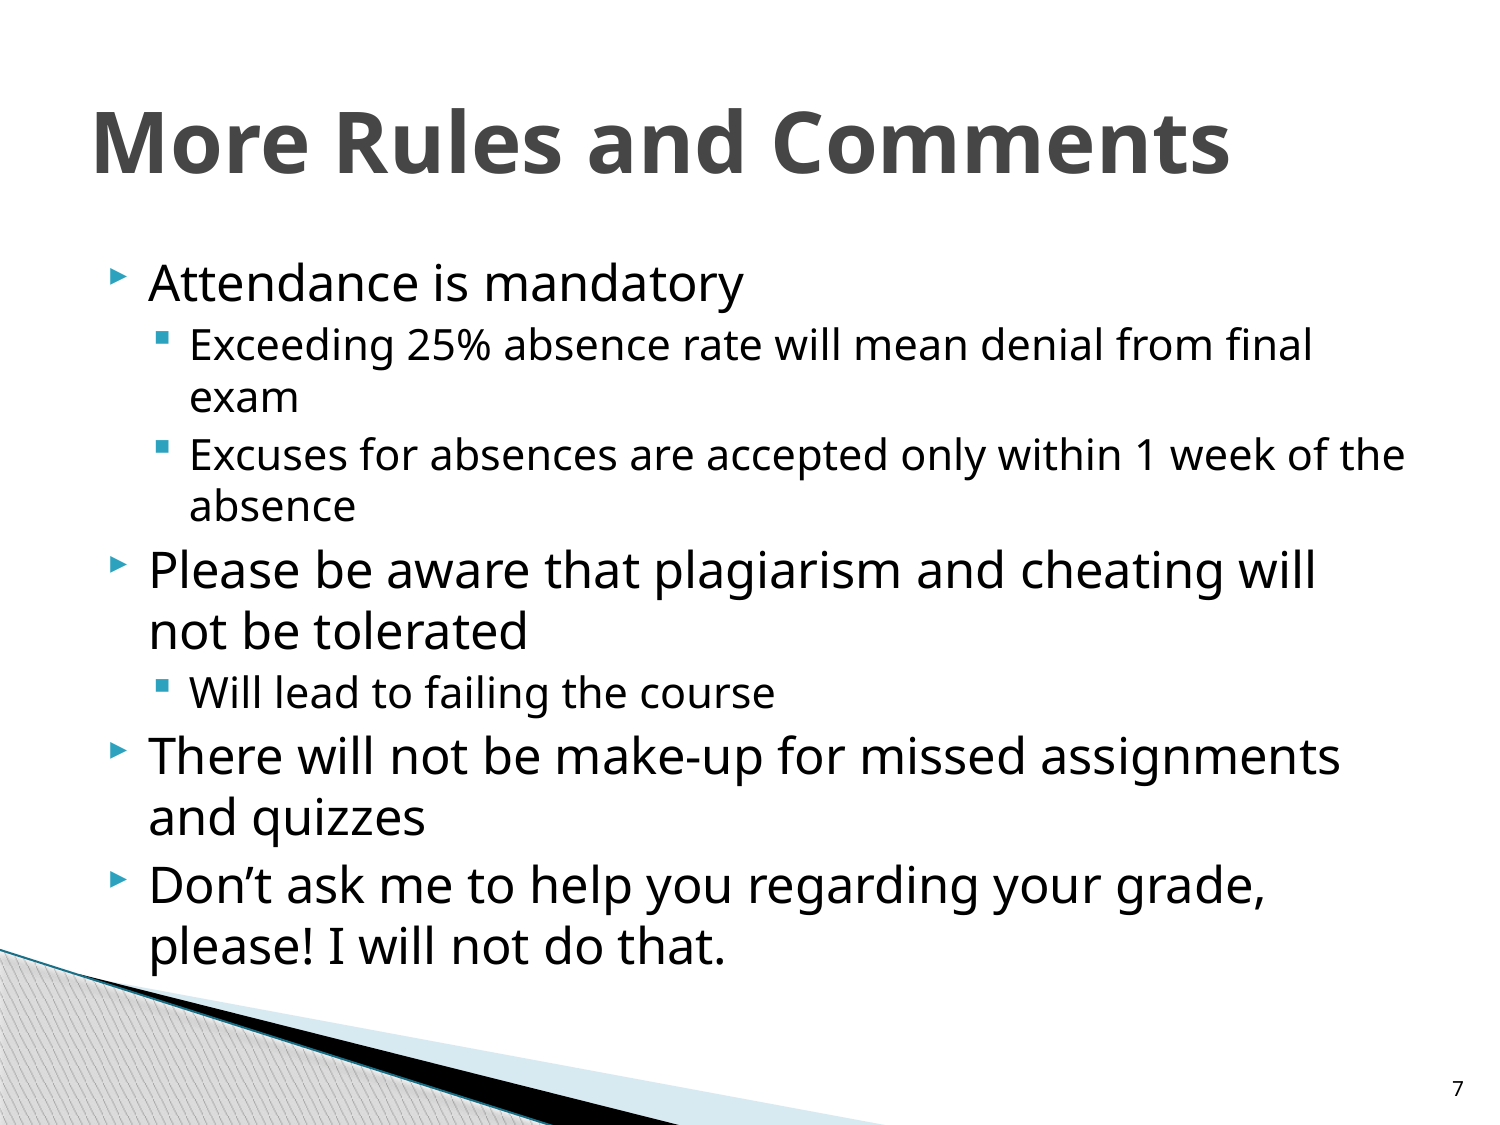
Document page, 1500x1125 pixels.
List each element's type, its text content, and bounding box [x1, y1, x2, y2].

list Attendance is mandatory Exceeding 25% absence rate will mean denial from final exam Excuses for absences are accepted only within 1 week of the absence Please be aware that plagiarism and cheating will not be tolerated Will lead to failing the course There will not be make-up for missed assignments and quizzes Don’t ask me to help you regarding your grade, please! I will not do that. [75, 243, 1425, 986]
title More Rules and Comments [75, 45, 1425, 233]
slide_number 7 [1412, 1051, 1479, 1112]
